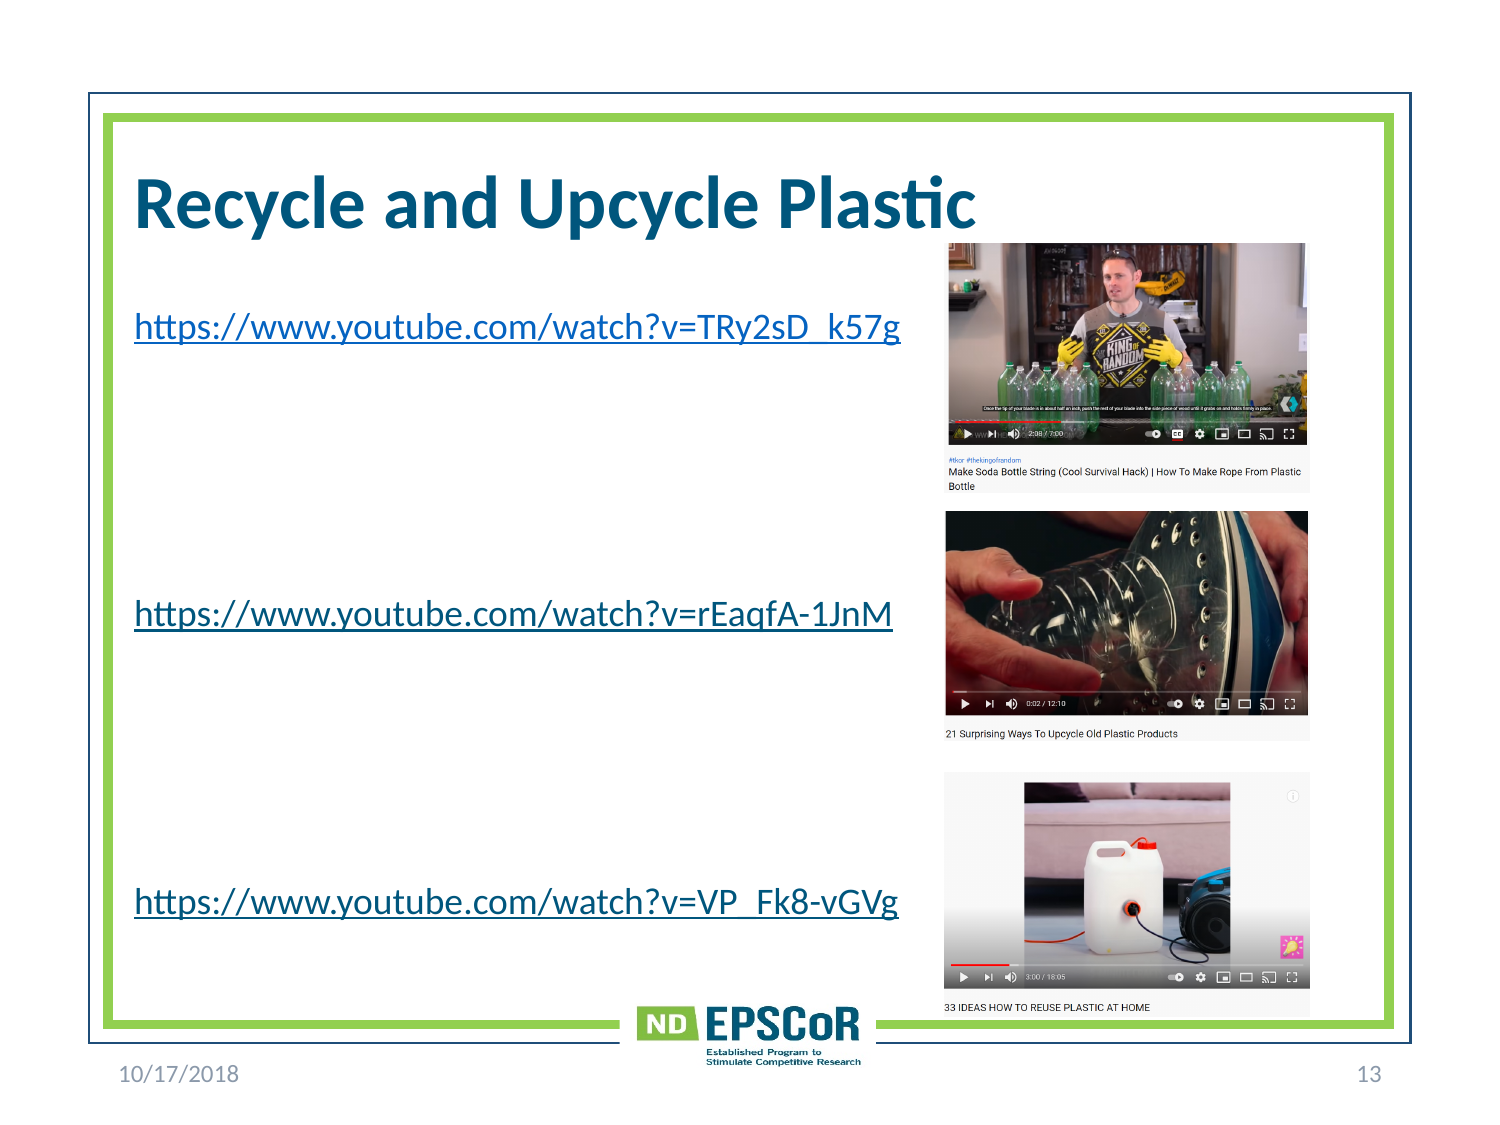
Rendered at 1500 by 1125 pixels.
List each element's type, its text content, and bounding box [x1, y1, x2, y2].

title Recycle and Upcycle Plastic [119, 131, 1377, 278]
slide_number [103, 1042, 441, 1103]
picture [944, 243, 1310, 493]
picture [740, 1014, 747, 1023]
picture [619, 1014, 876, 1068]
slide_number 13 [1059, 1042, 1397, 1103]
picture [844, 1014, 851, 1021]
list https://www.youtube.com/watch?v=TRy2sD_k57g https://www.youtube.com/watch?v=rEaqfA-1JnM https://www.youtube.com/watch?v=VP_Fk8-vGVg [119, 299, 1377, 1014]
picture [944, 772, 1310, 1017]
picture [944, 511, 1310, 741]
picture [817, 1018, 825, 1035]
